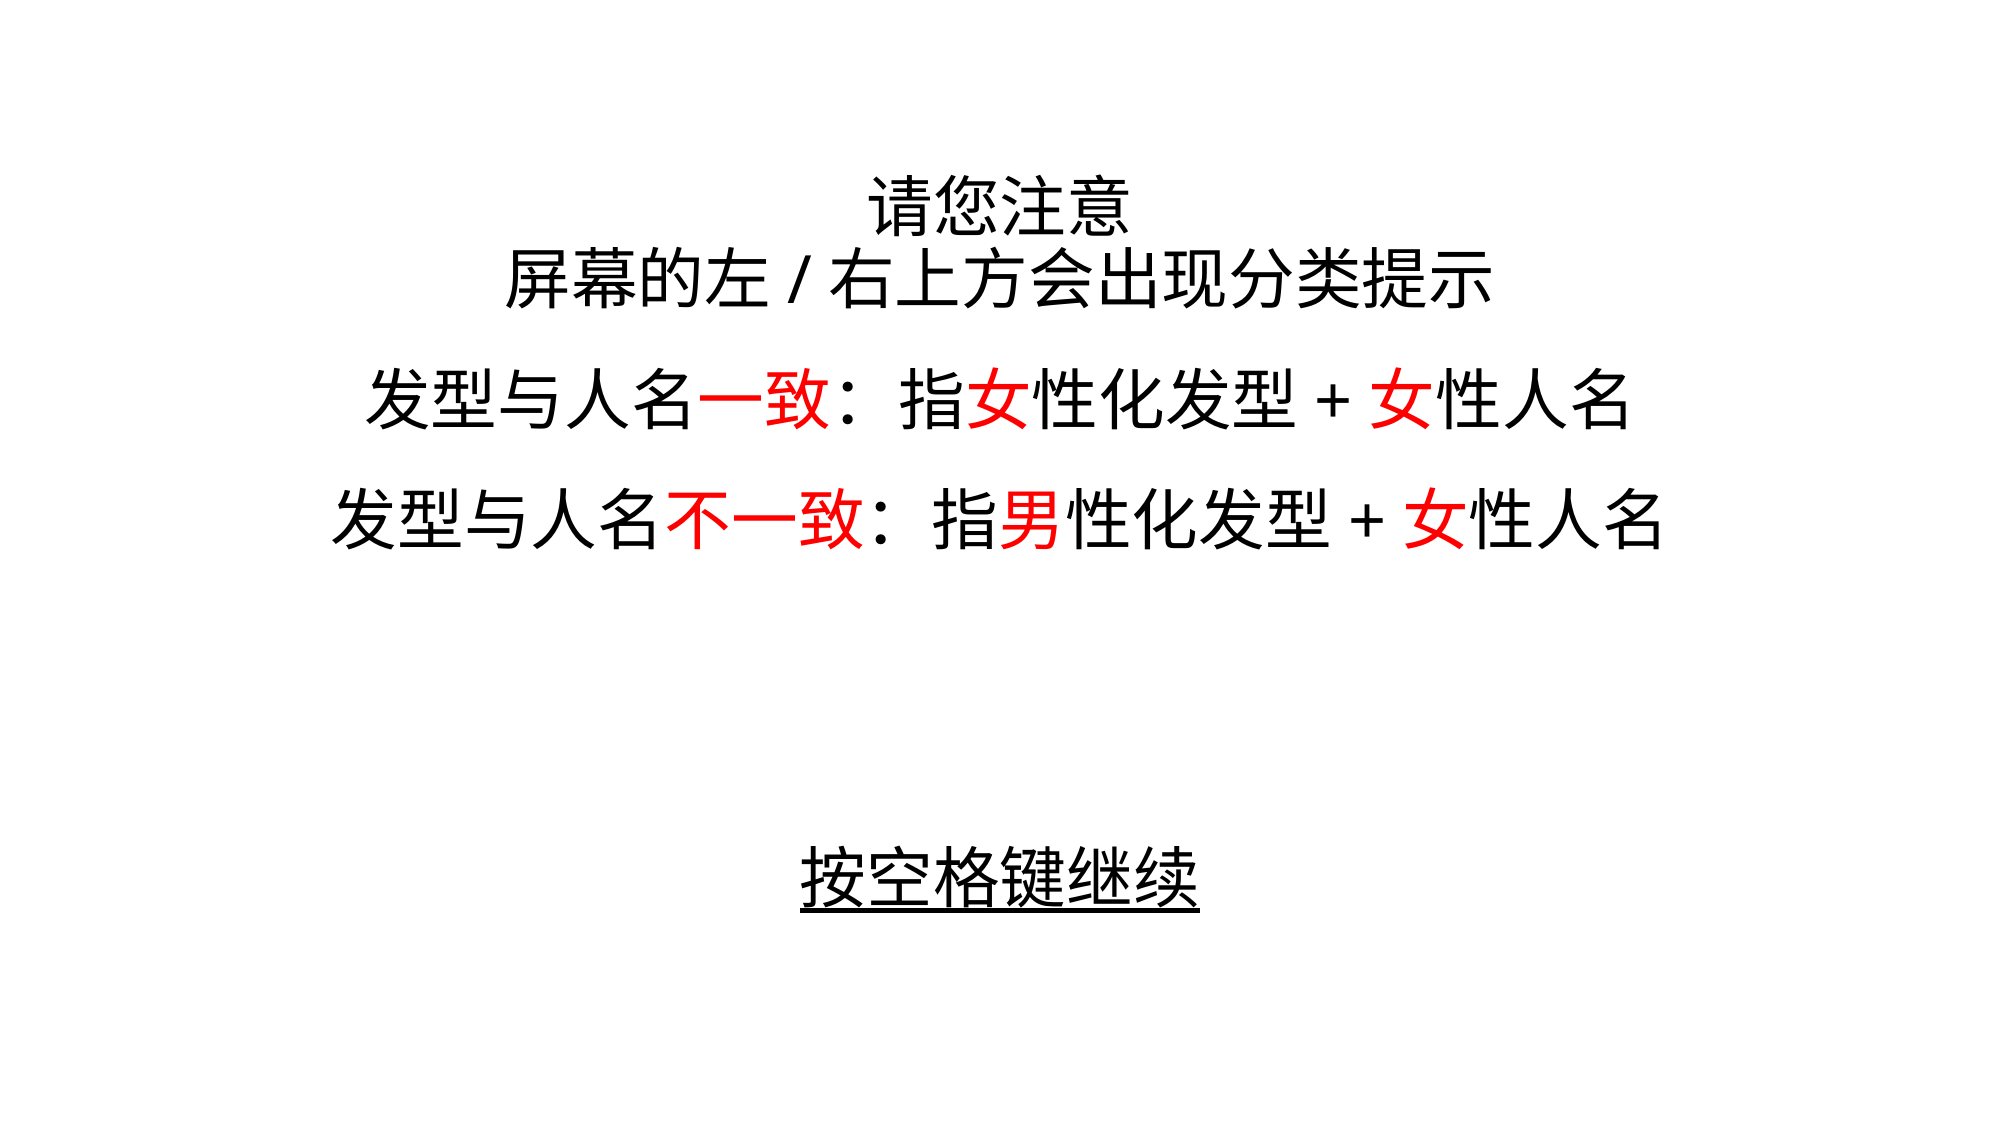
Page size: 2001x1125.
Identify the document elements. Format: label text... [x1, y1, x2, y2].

text_box 请您注意 屏幕的左/右上方会出现分类提示 发型与人名一致：指女性化发型+女性人名 发型与人名不一致：指男性化发型+女性人名 按空格键继续 [39, 166, 1961, 1008]
